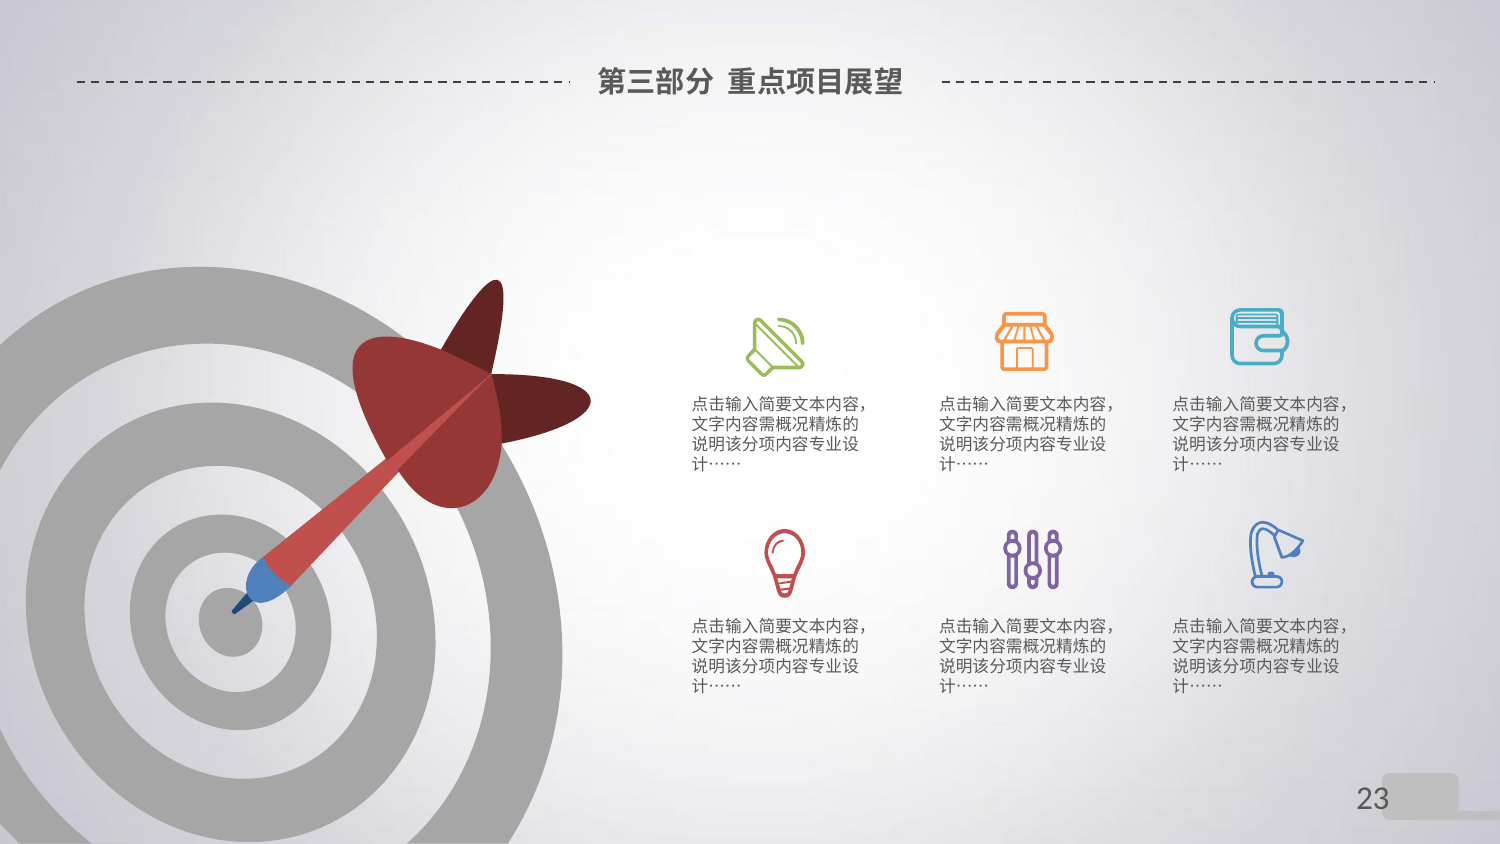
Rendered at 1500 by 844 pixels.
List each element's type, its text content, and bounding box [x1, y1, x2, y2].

text_box 点击输入简要文本内容，文字内容需概况精炼的说明该分项内容专业设计…… [1157, 386, 1365, 482]
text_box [0, 266, 569, 844]
text_box [994, 311, 1054, 372]
text_box 点击输入简要文本内容，文字内容需概况精炼的说明该分项内容专业设计…… [924, 608, 1131, 704]
text_box 点击输入简要文本内容，文字内容需概况精炼的说明该分项内容专业设计…… [676, 608, 884, 704]
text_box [1002, 529, 1063, 590]
text_box [1249, 520, 1305, 589]
picture [0, 0, 1500, 844]
title 第三部分 重点项目展望 [18, 52, 1483, 110]
text_box [1230, 308, 1290, 366]
text_box 点击输入简要文本内容，文字内容需概况精炼的说明该分项内容专业设计…… [1157, 608, 1365, 704]
text_box 点击输入简要文本内容，文字内容需概况精炼的说明该分项内容专业设计…… [676, 386, 884, 482]
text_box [744, 317, 806, 378]
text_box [230, 224, 623, 630]
text_box 点击输入简要文本内容，文字内容需概况精炼的说明该分项内容专业设计…… [924, 386, 1131, 482]
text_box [764, 528, 806, 598]
